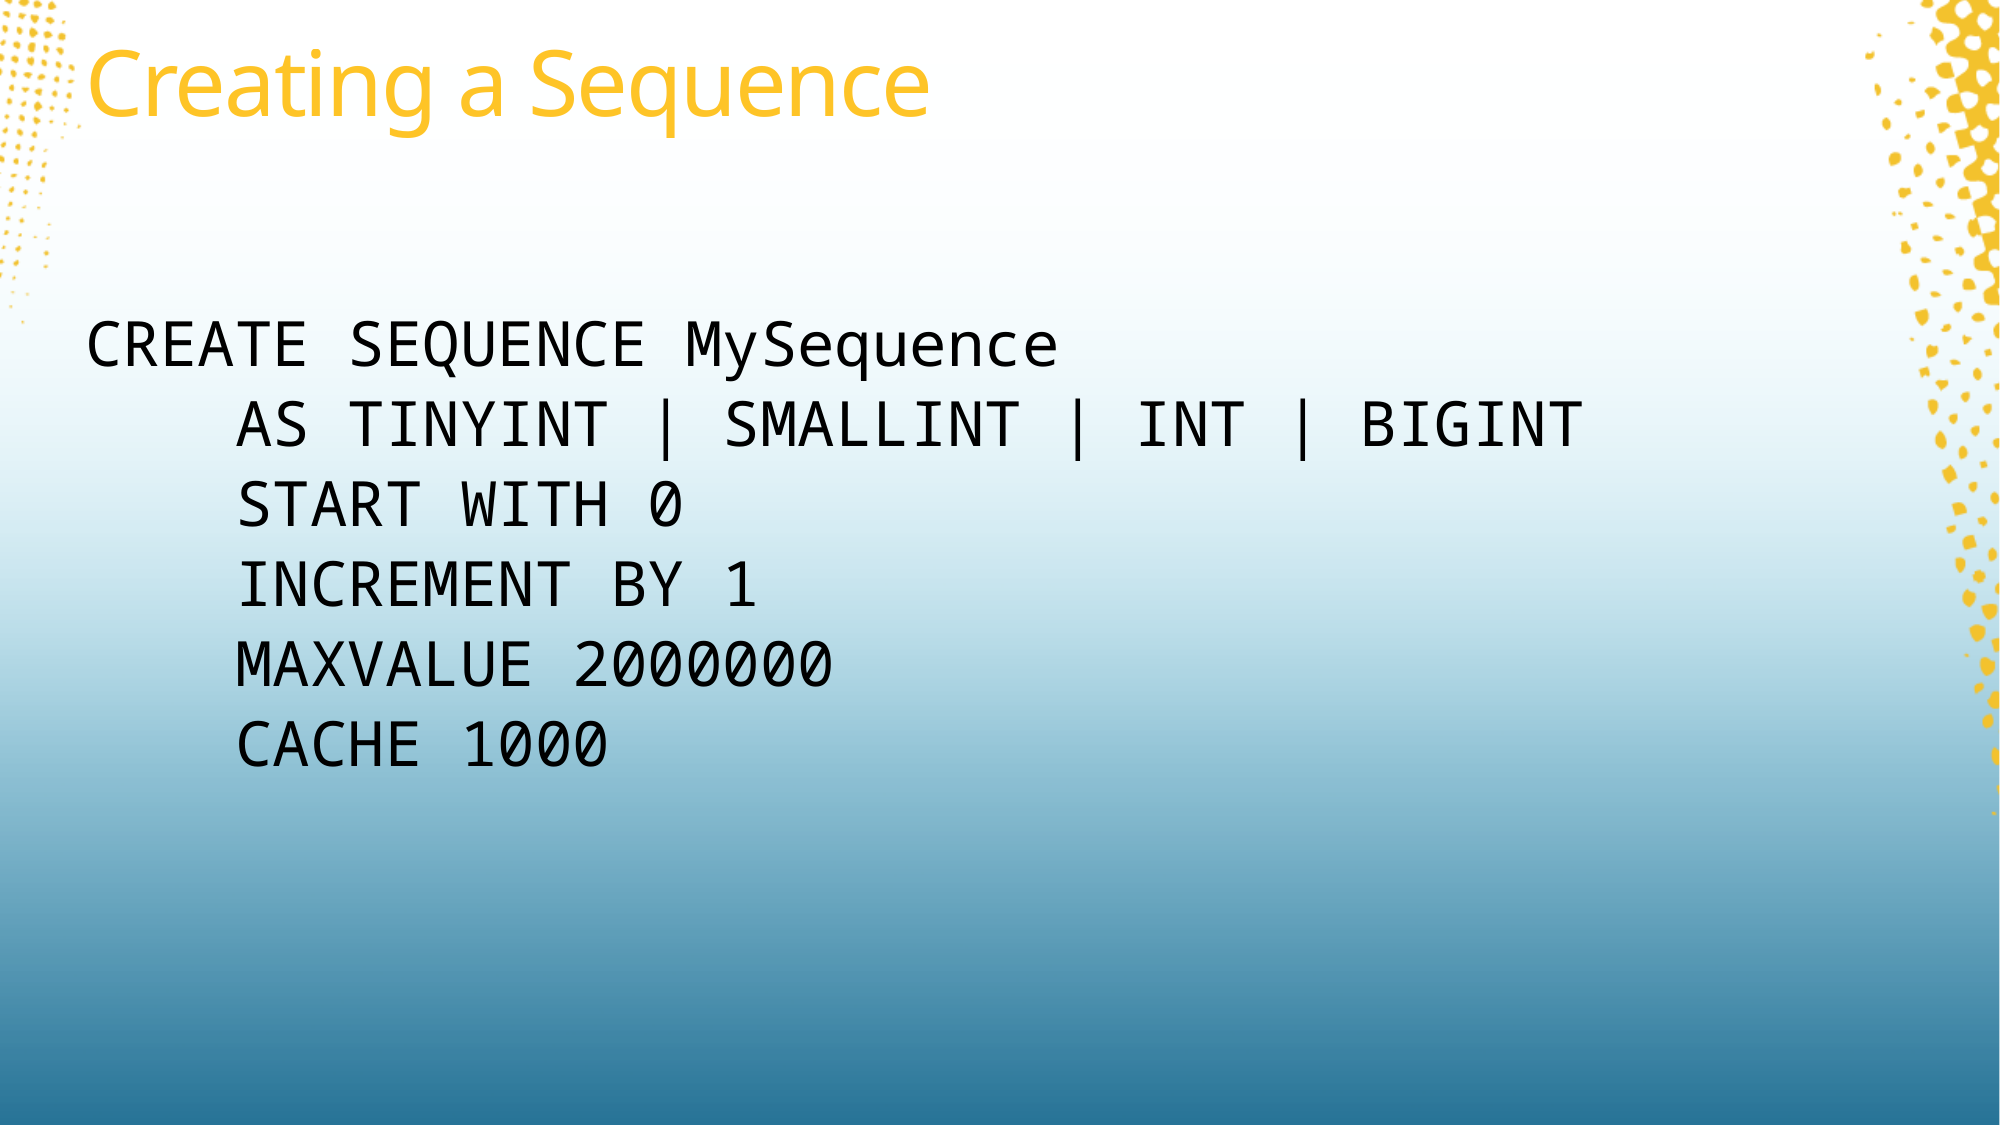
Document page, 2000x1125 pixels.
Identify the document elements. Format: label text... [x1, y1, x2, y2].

list CREATE SEQUENCE MySequence AS TINYINT | SMALLINT | INT | BIGINT START WITH 0 INCREMENT BY 1 MAXVALUE 2000000 CACHE 1000 [85, 312, 1914, 798]
title Creating a Sequence [85, 37, 1914, 138]
picture [0, 0, 2000, 1125]
